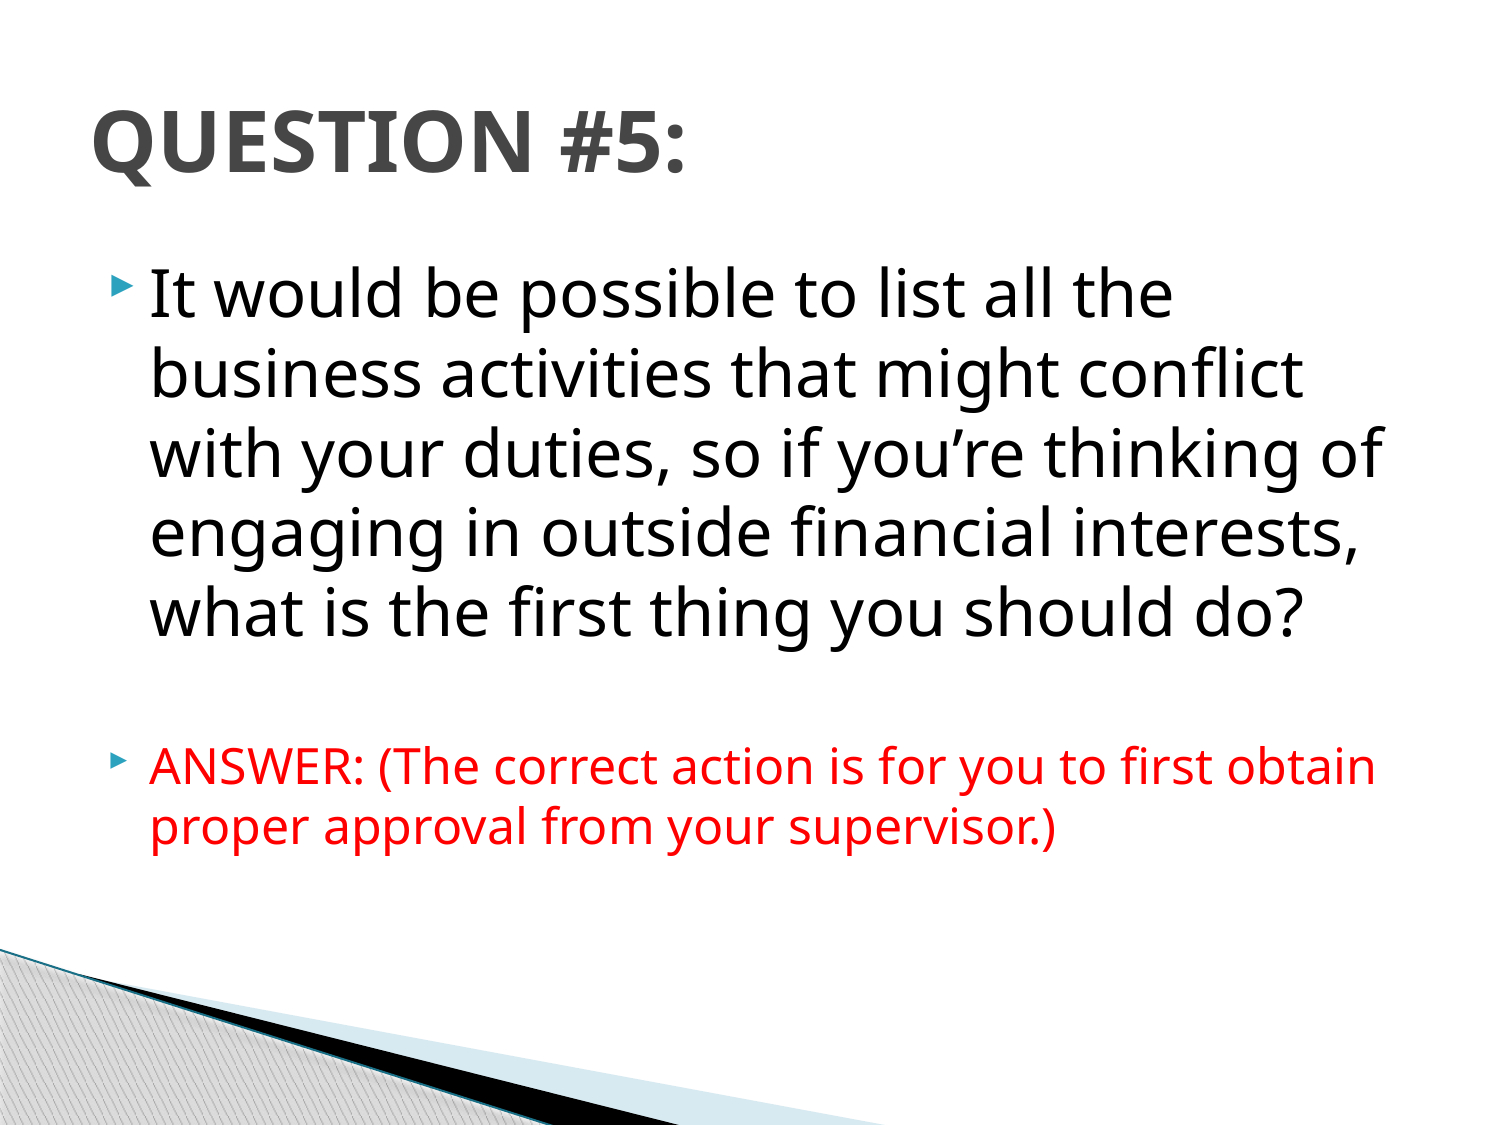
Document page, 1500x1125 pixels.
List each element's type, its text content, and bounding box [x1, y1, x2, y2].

title QUESTION #5: [75, 45, 1425, 233]
list It would be possible to list all the business activities that might conflict with your duties, so if you’re thinking of engaging in outside financial interests, what is the first thing you should do? ANSWER: (The correct action is for you to first obtain proper approval from your supervisor.) [75, 243, 1425, 986]
